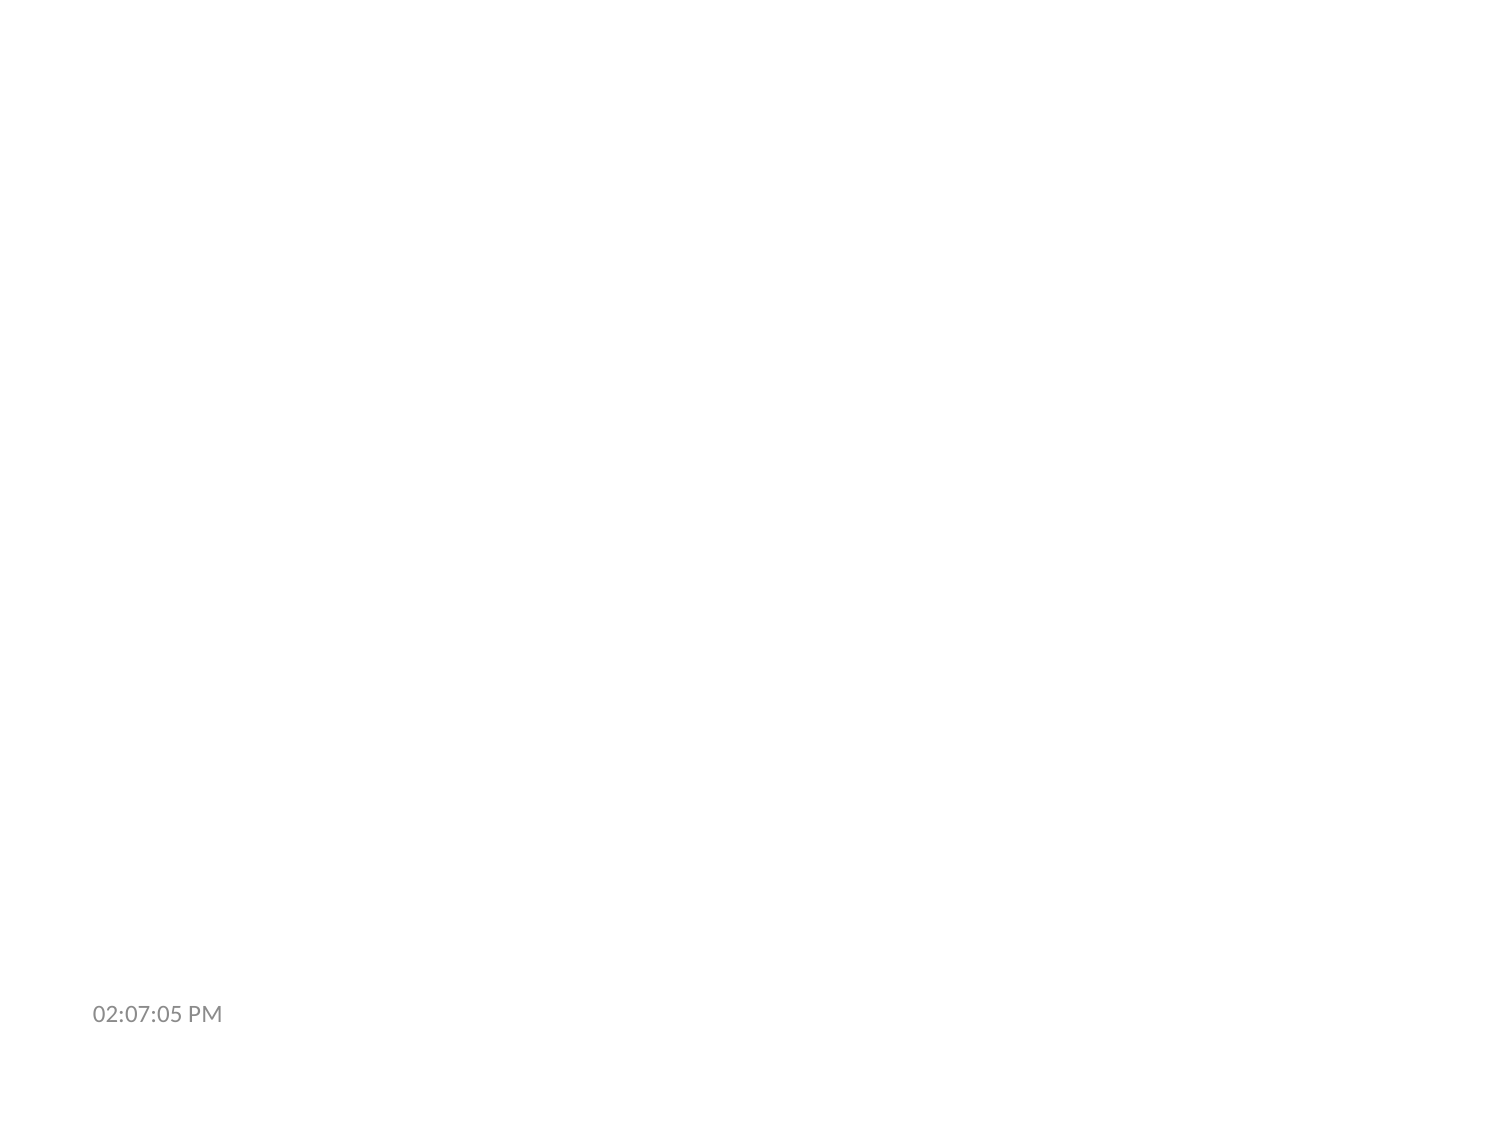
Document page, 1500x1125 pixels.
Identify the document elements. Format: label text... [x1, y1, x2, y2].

text_box 3:35:09 PM [77, 982, 428, 1043]
